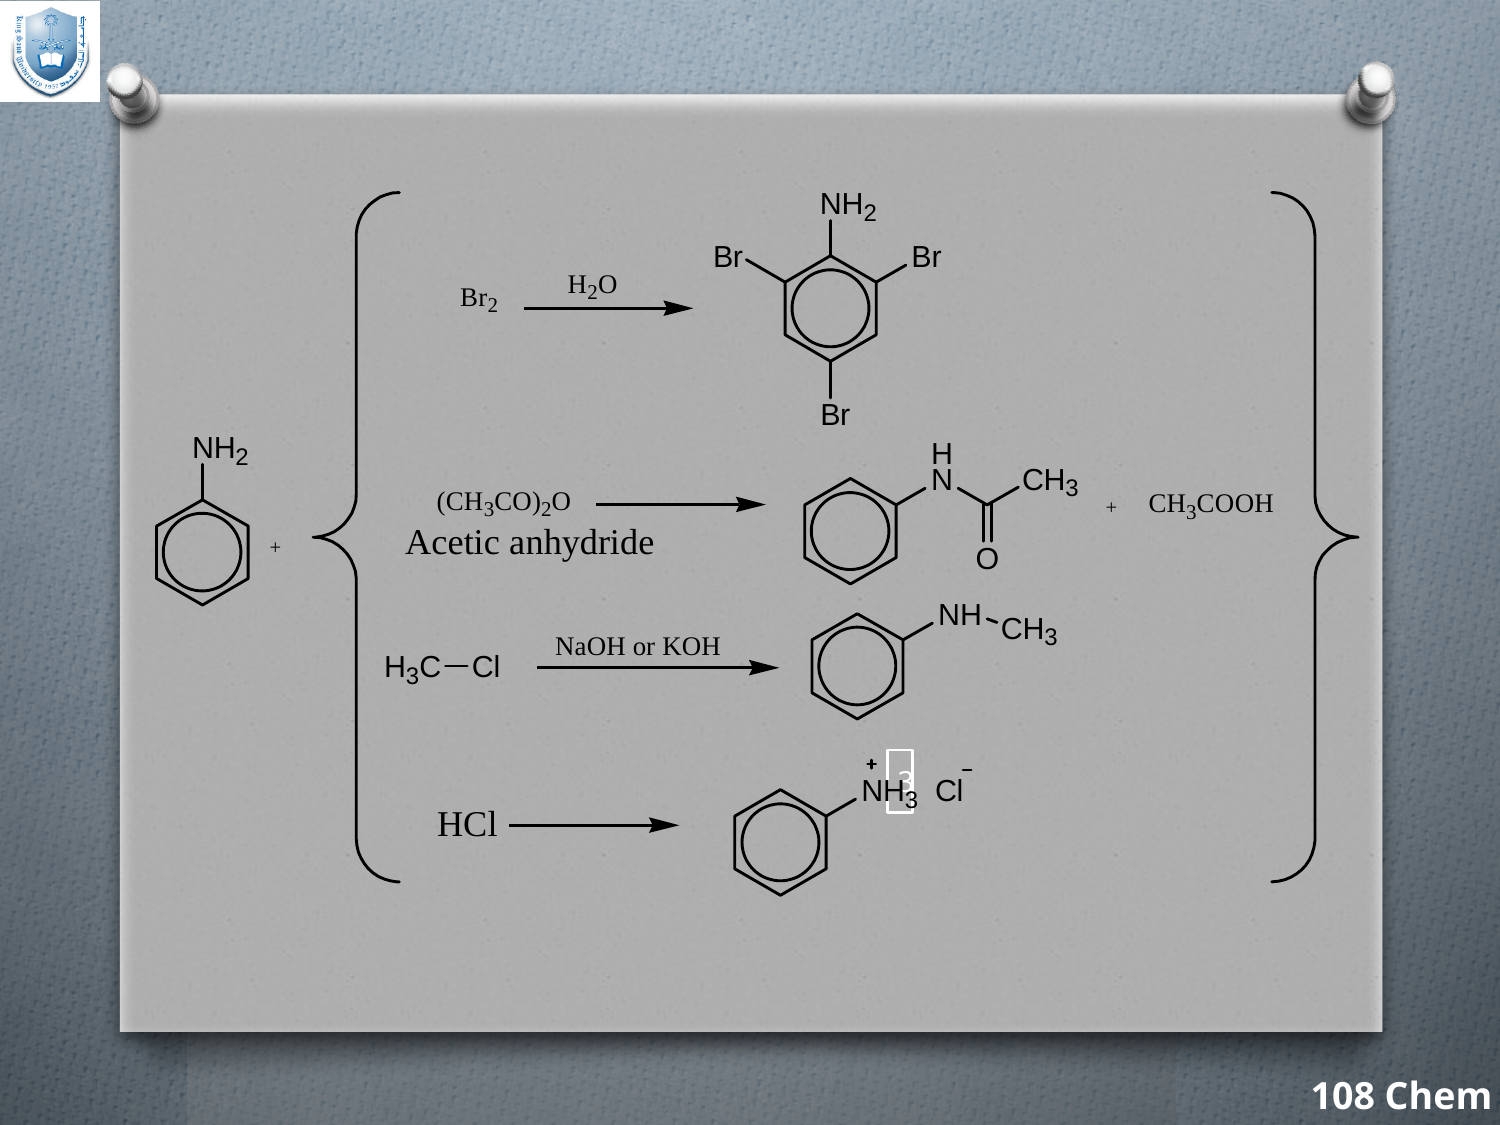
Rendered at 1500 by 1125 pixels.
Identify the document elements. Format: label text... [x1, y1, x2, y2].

picture [0, 1, 198, 153]
text_box 108 Chem [1295, 1064, 1500, 1125]
picture [1317, 35, 1439, 156]
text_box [151, 187, 1363, 901]
